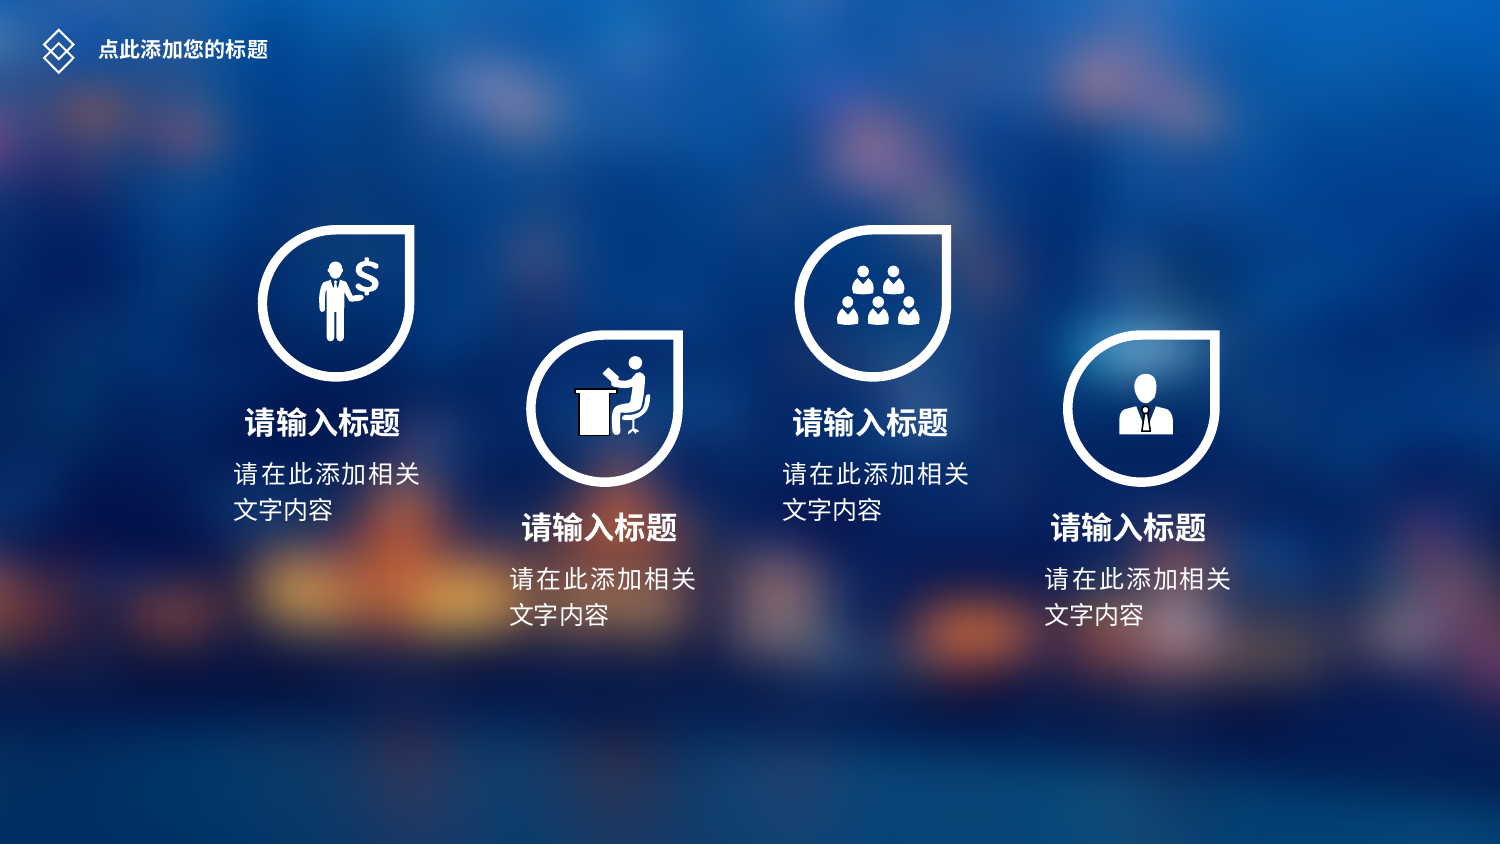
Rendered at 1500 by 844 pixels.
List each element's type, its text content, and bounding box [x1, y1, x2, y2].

text_box 请在此添加相关文字内容 [771, 446, 982, 530]
text_box 请输入标题 [510, 502, 715, 552]
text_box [799, 229, 947, 377]
text_box 请输入标题 [781, 397, 987, 447]
text_box 请在此添加相关文字内容 [1033, 552, 1244, 636]
text_box 点此添加您的标题 [83, 28, 347, 69]
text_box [44, 29, 74, 73]
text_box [1067, 334, 1215, 483]
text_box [530, 334, 679, 483]
text_box 请输入标题 [1038, 502, 1244, 552]
text_box 请在此添加相关文字内容 [222, 446, 433, 530]
picture [0, 0, 1500, 844]
text_box 请输入标题 [233, 397, 439, 447]
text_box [262, 229, 410, 377]
text_box 请在此添加相关文字内容 [497, 552, 708, 636]
